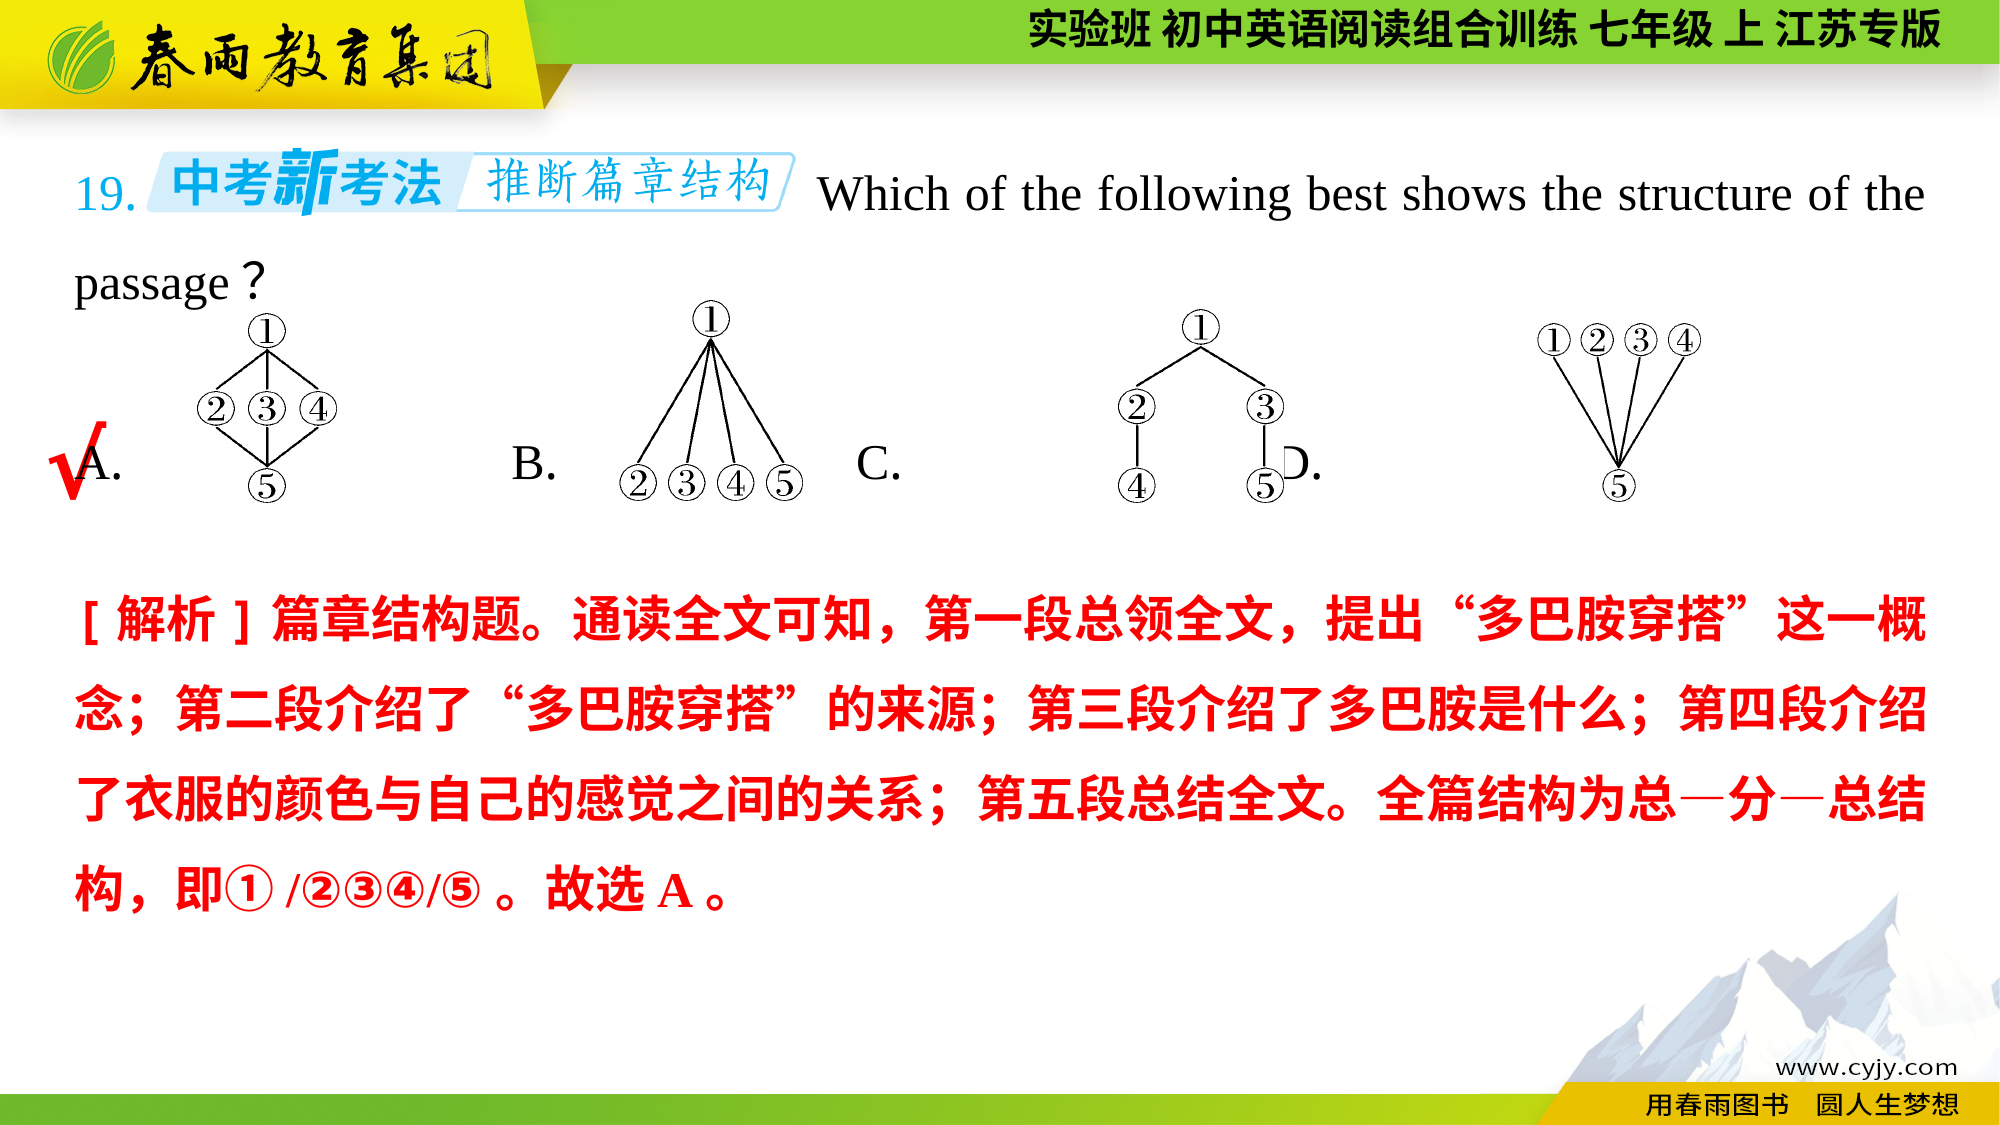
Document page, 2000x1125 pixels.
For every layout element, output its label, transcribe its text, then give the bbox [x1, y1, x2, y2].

text_box [解析]篇章结构题。通读全文可知，第一段总领全文，提出“多巴胺穿搭”这一概念；第二段介绍了“多巴胺穿搭”的来源；第三段介绍了多巴胺是什么；第四段介绍了衣服的颜色与自己的感觉之间的关系；第五段总结全文。全篇结构为总—分—总结构，即①/②③④/⑤。故选A。 [59, 549, 1944, 925]
picture [0, 0, 2000, 1125]
text_box √ [30, 399, 128, 524]
list 19. Which of the following best shows the structure of the passage？ A. B. C. D. [59, 122, 1944, 502]
